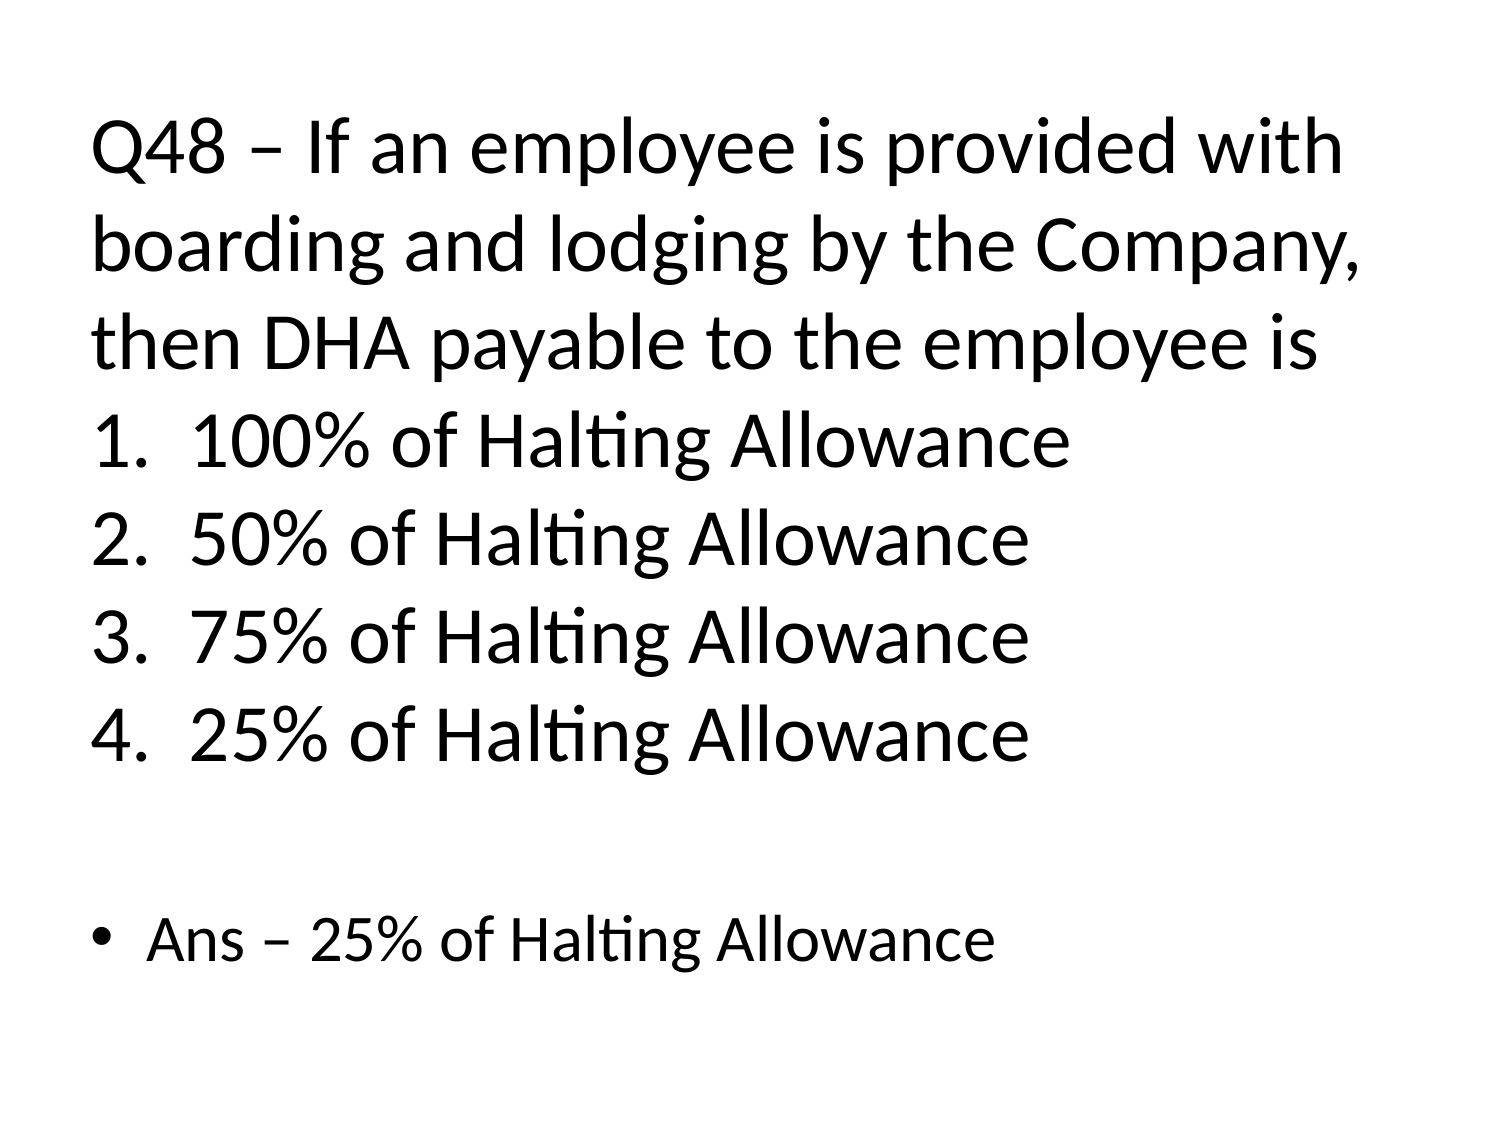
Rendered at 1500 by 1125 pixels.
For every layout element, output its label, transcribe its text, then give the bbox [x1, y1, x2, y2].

title Q48 – If an employee is provided with boarding and lodging by the Company, then DHA payable to the employee is 1. 100% of Halting Allowance 2. 50% of Halting Allowance 3. 75% of Halting Allowance 4. 25% of Halting Allowance [75, 45, 1425, 825]
list Ans – 25% of Halting Allowance [75, 887, 1425, 1005]
